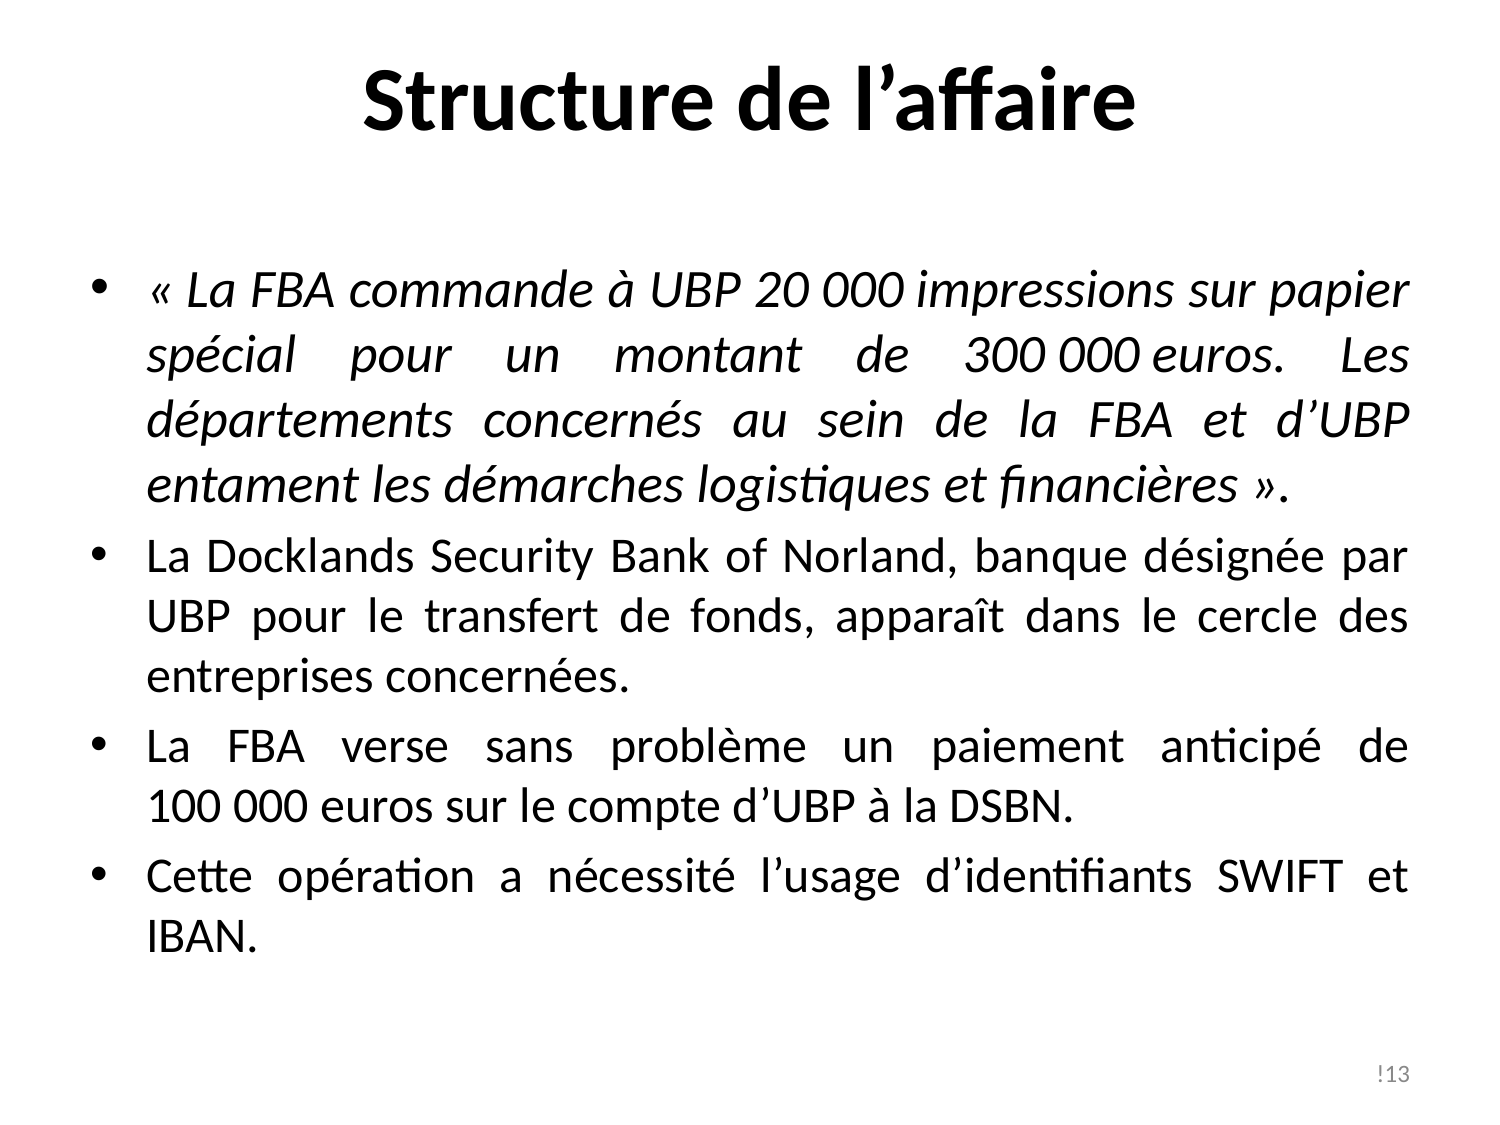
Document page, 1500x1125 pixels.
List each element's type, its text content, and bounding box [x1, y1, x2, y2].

title Structure de l’affaire [74, 29, 1426, 158]
slide_number !13 [1074, 1042, 1425, 1103]
list « La FBA commande à UBP 20 000 impressions sur papier spécial pour un montant de 300 000 euros. Les départements concernés au sein de la FBA et d’UBP entament les démarches logistiques et financières ». La Docklands Security Bank of Norland, banque désignée par UBP pour le transfert de fonds, apparaît dans le cercle des entreprises concernées. La FBA verse sans problème un paiement anticipé de 100 000 euros sur le compte d’UBP à la DSBN. Cette opération a nécessité l’usage d’identifiants SWIFT et IBAN. [74, 164, 1426, 908]
